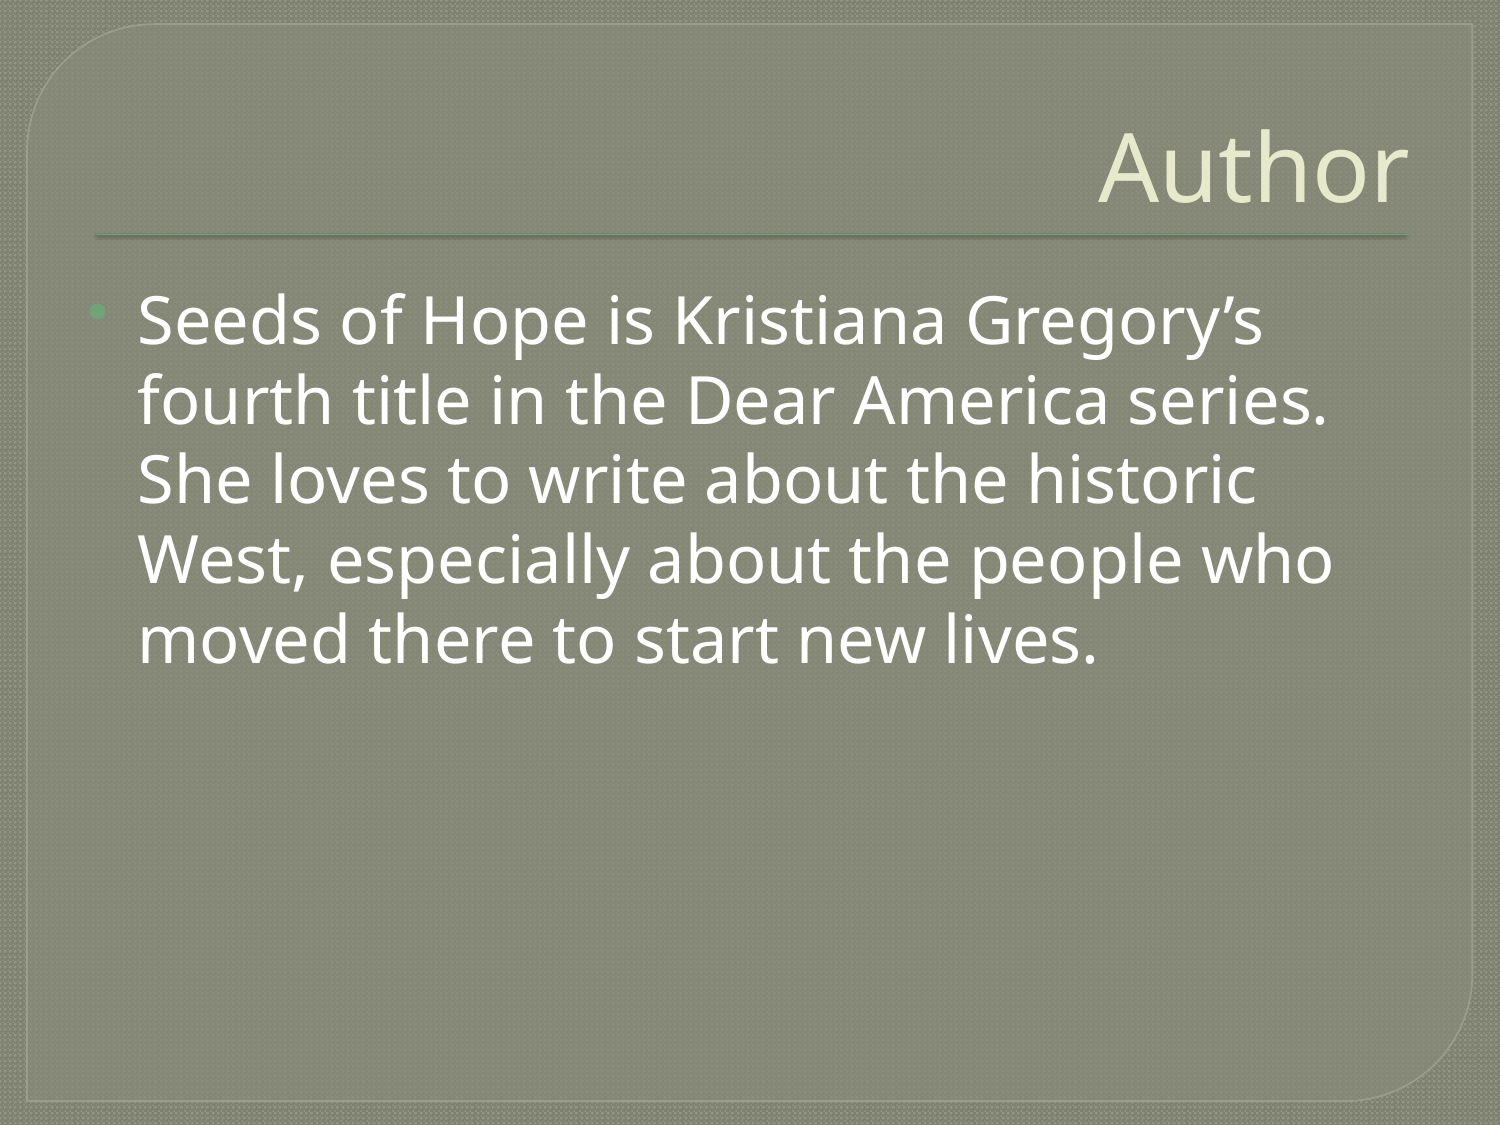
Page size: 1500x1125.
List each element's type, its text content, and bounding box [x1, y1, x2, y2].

list Seeds of Hope is Kristiana Gregory’s fourth title in the Dear America series. She loves to write about the historic West, especially about the people who moved there to start new lives. [75, 270, 1425, 1013]
title Author [75, 41, 1425, 230]
